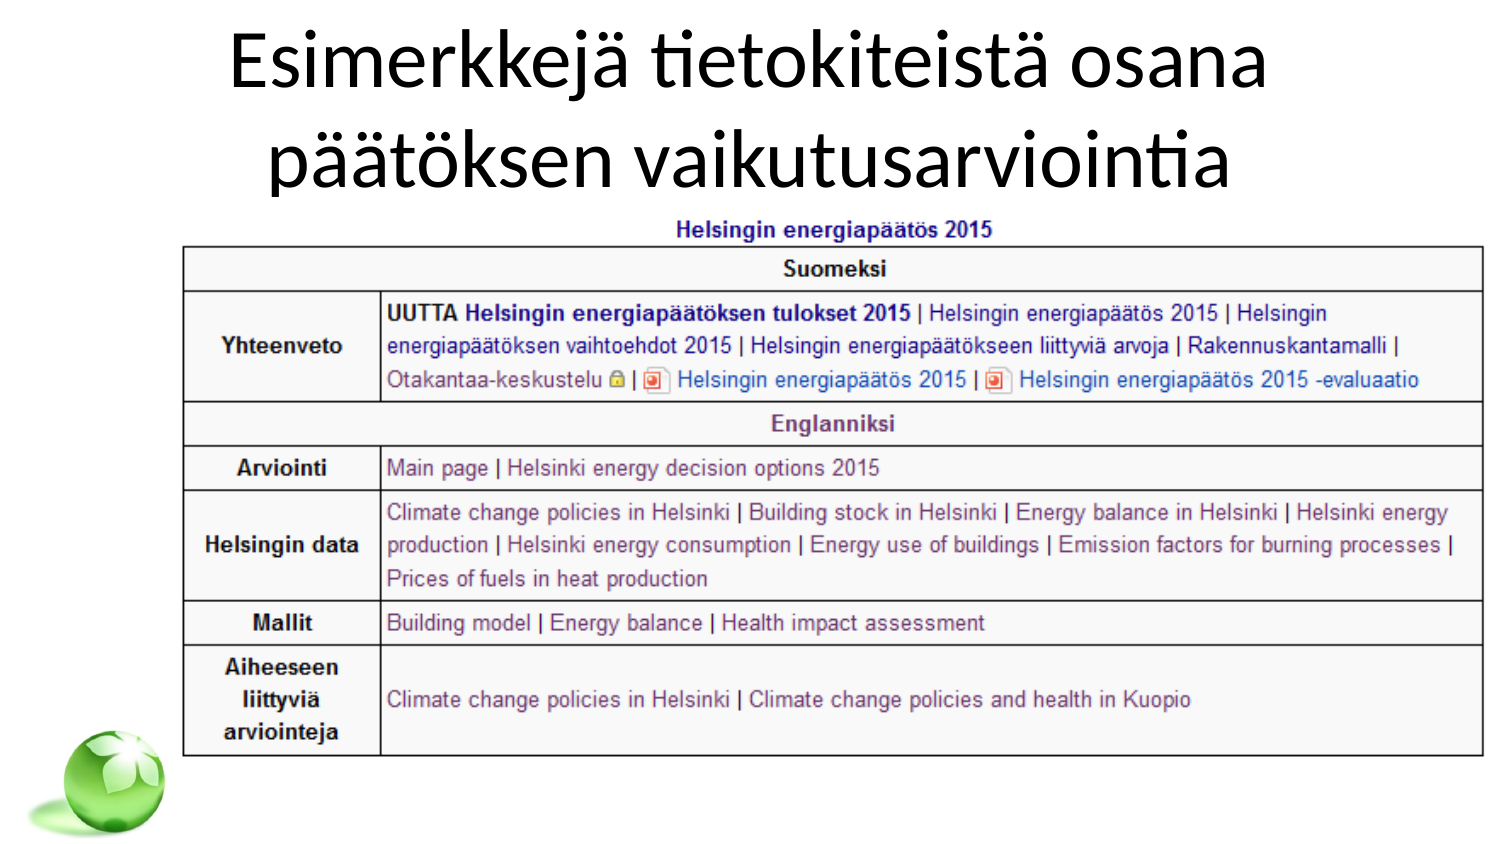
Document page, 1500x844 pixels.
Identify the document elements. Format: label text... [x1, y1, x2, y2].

picture [17, 197, 1496, 841]
title Esimerkkejä tietokiteistä osana päätöksen vaikutusarviointia [75, 33, 1425, 175]
